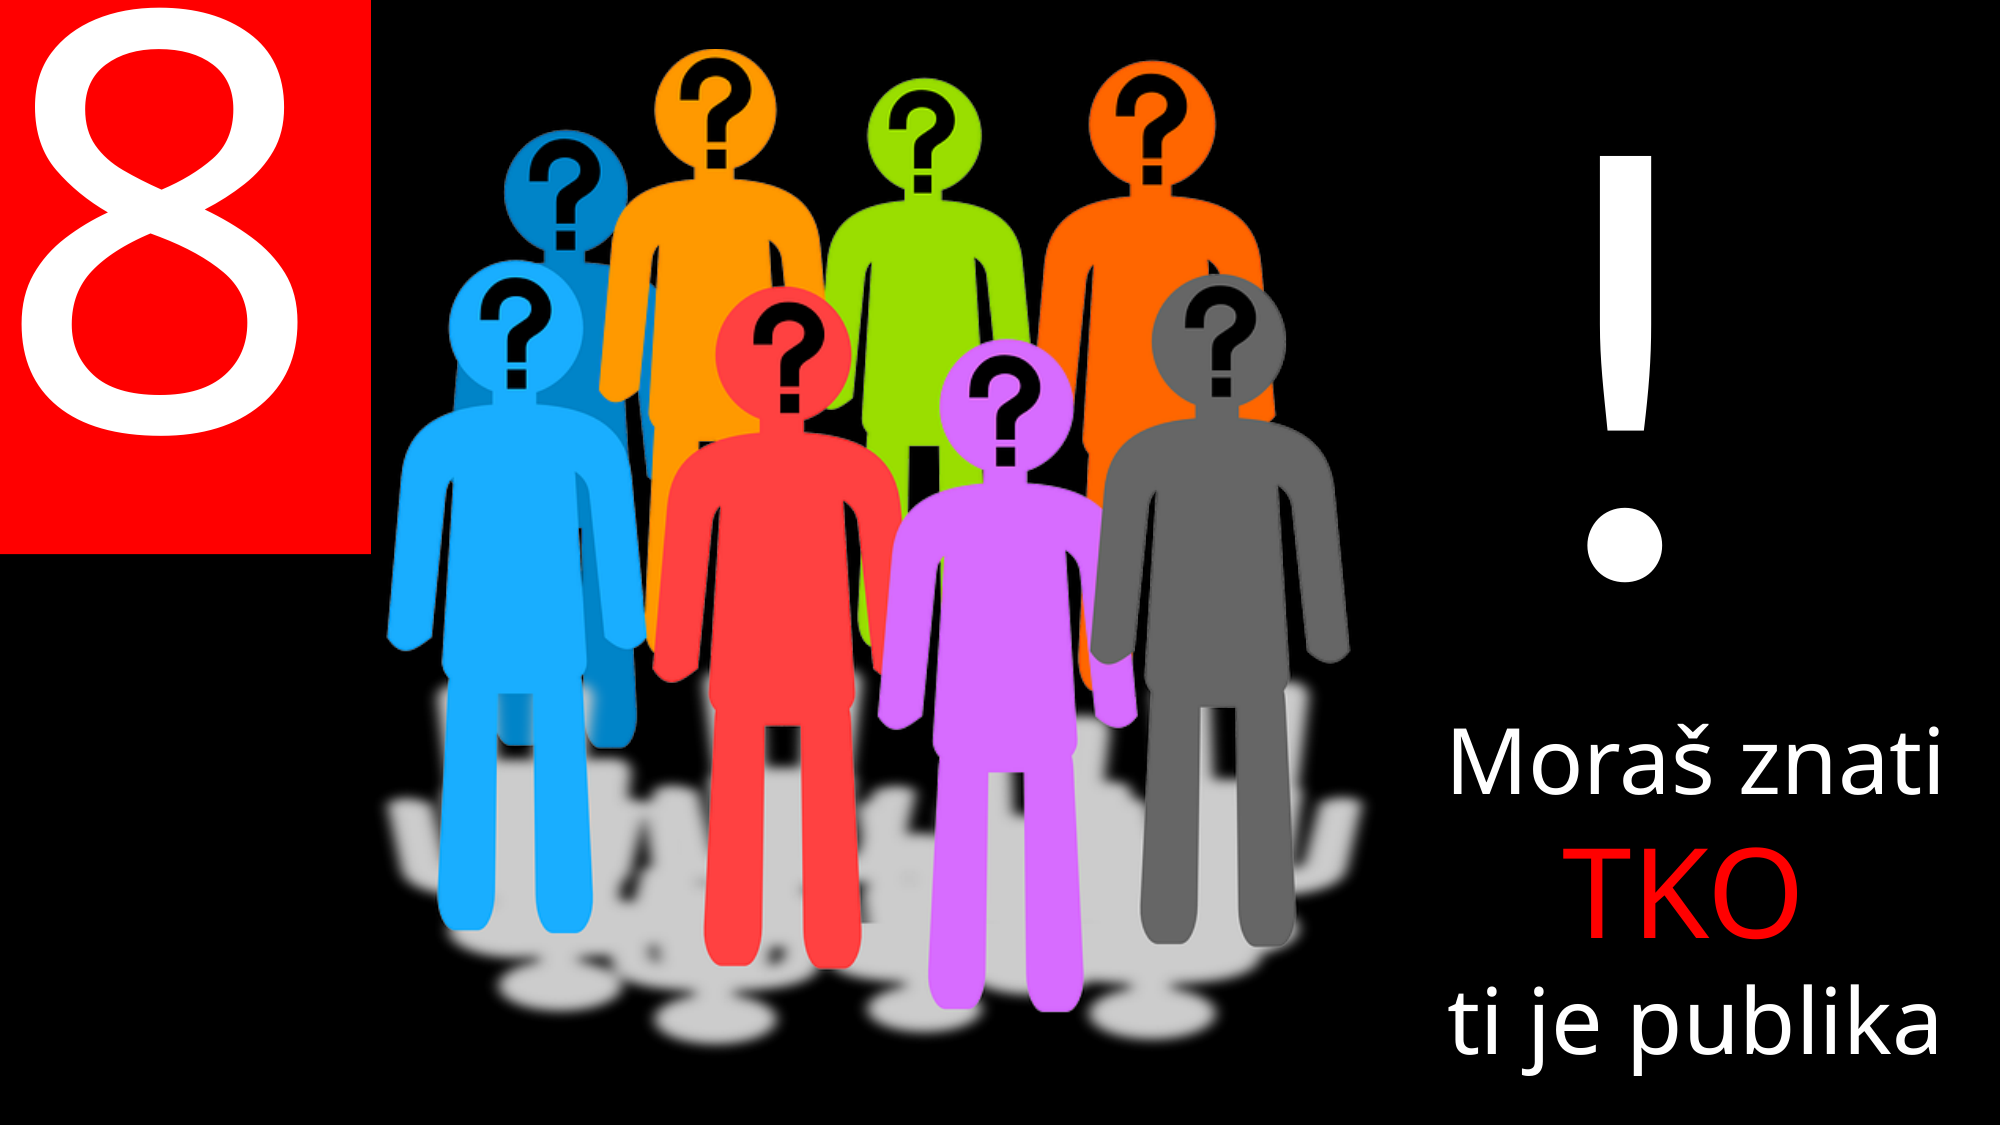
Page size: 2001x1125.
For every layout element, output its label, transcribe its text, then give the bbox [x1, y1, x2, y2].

text_box ! Moraš znati TKO ti je publika [1392, 0, 2000, 1081]
text_box 8 [0, 0, 371, 555]
picture [371, 49, 1379, 1058]
